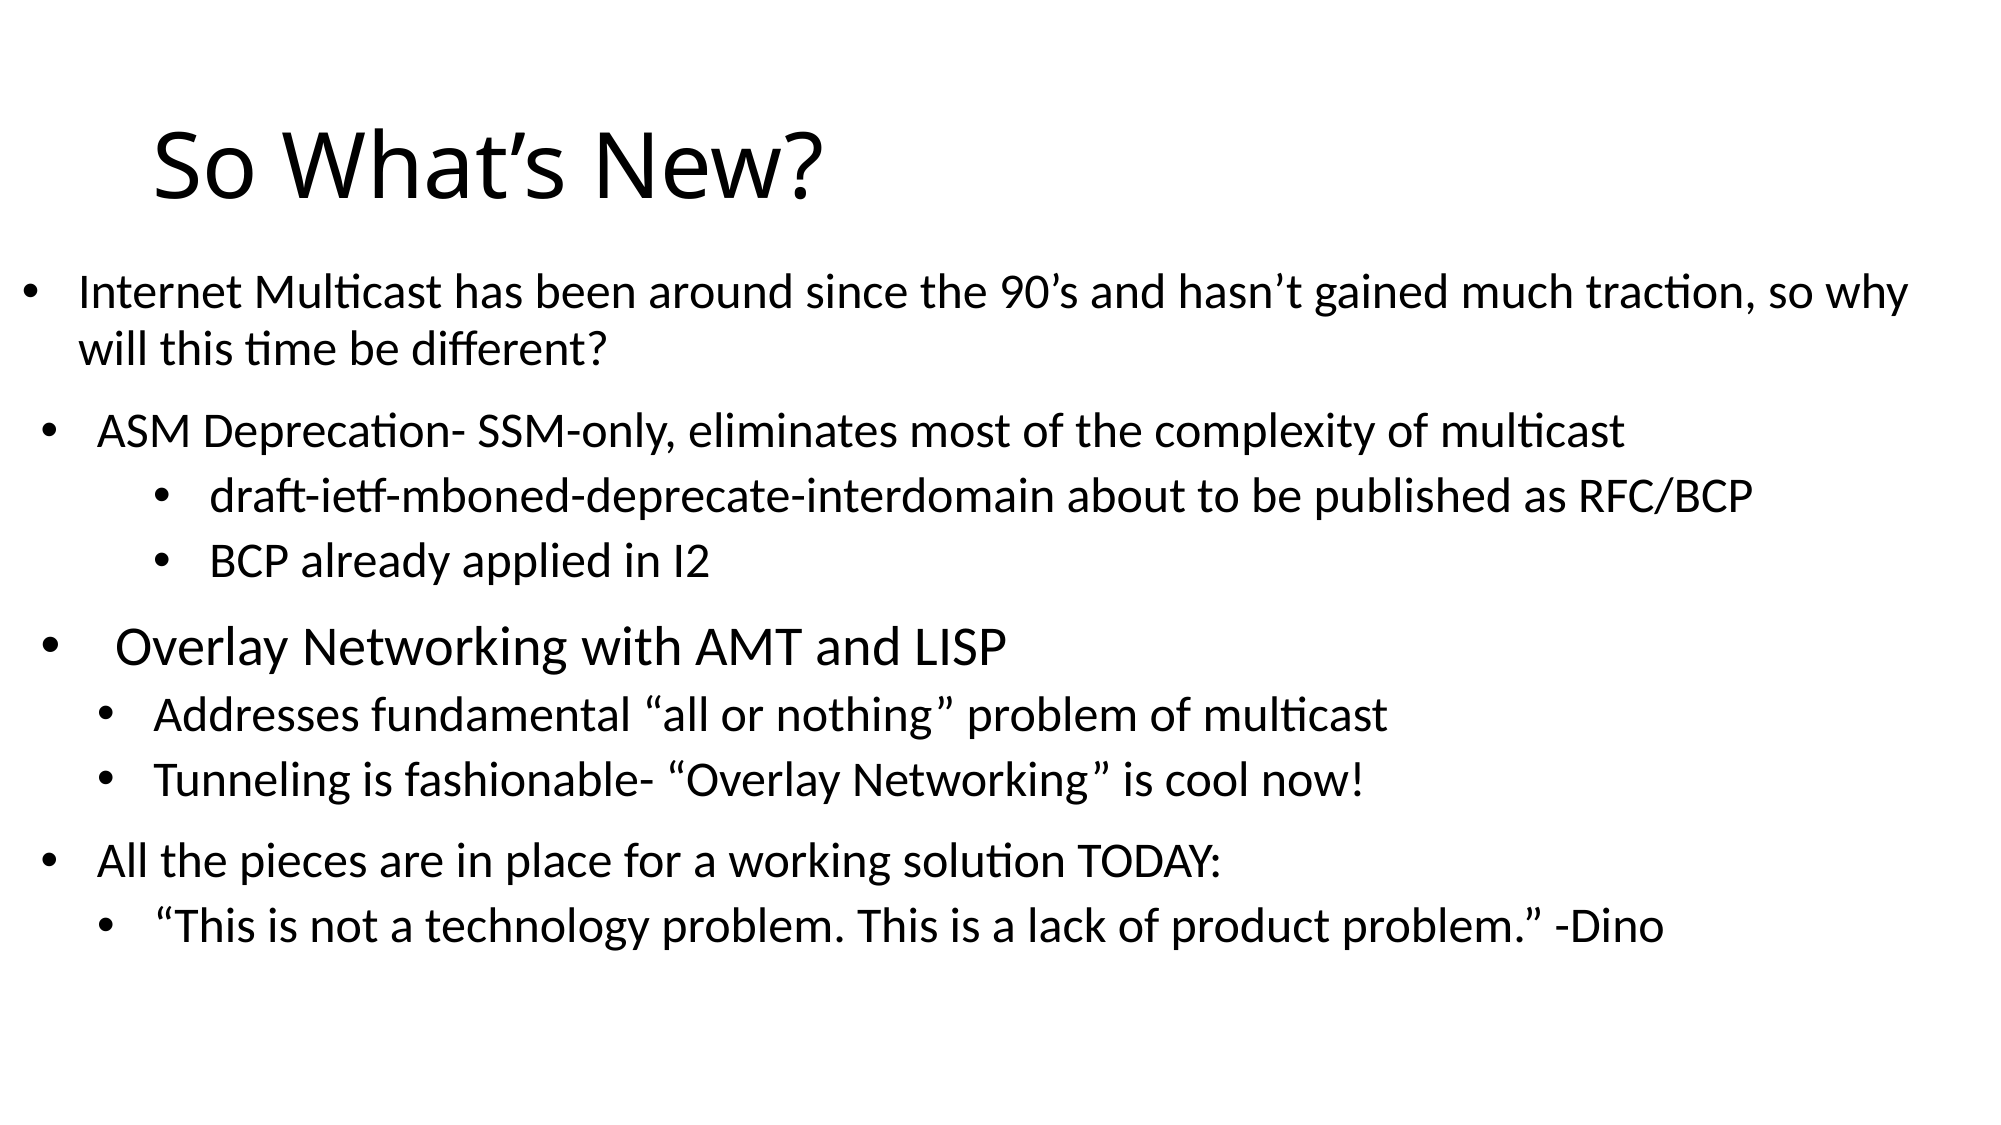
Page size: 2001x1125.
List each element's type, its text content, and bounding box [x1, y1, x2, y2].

title So What’s New? [137, 59, 1863, 263]
text_box Internet Multicast has been around since the 90’s and hasn’t gained much traction, so why will this time be different? ASM Deprecation- SSM-only, eliminates most of the complexity of multicast draft-ietf-mboned-deprecate-interdomain about to be published as RFC/BCP BCP already applied in I2 Overlay Networking with AMT and LISP Addresses fundamental “all or nothing” problem of multicast Tunneling is fashionable- “Overlay Networking” is cool now! All the pieces are in place for a working solution TODAY: “This is not a technology problem. This is a lack of product problem.” -Dino [21, 263, 1956, 1109]
